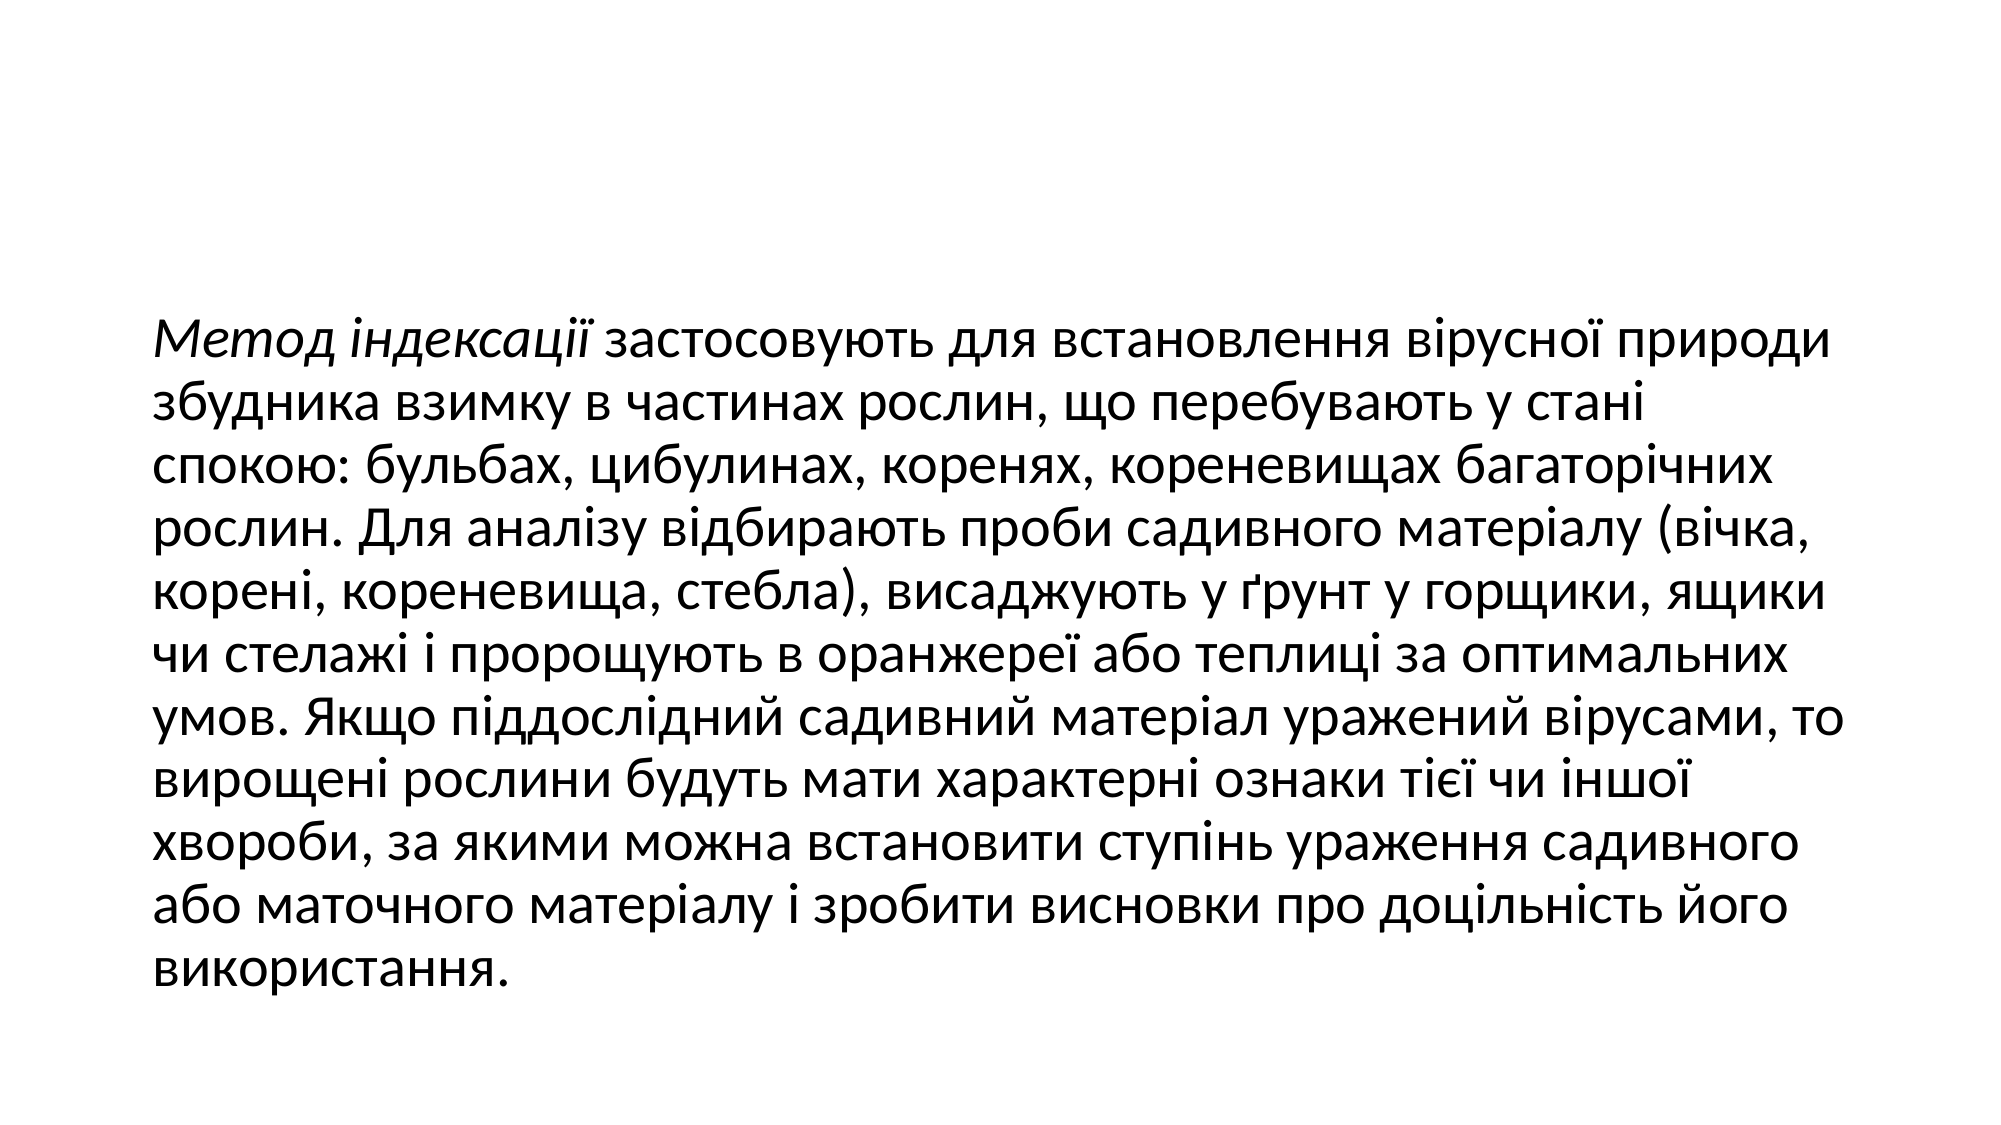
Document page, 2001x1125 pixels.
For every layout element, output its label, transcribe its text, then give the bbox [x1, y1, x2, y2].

list Метод індексації застосовують для встановлення вірусної природи збудника взимку в частинах рослин, що перебувають у стані спокою: бульбах, цибулинах, коренях, кореневищах багаторічних рослин. Для аналізу відбирають проби садивного матеріалу (вічка, корені, кореневища, стебла), висаджують у ґрунт у горщики, ящики чи стелажі і пророщують в оранжереї або теплиці за оптимальних умов. Якщо піддослідний садивний матеріал уражений вірусами, то вирощені рослини будуть мати характерні ознаки тієї чи іншої хвороби, за якими можна встановити ступінь ураження садивного або маточного матеріалу і зробити висновки про доцільність його використання. [137, 299, 1863, 1014]
